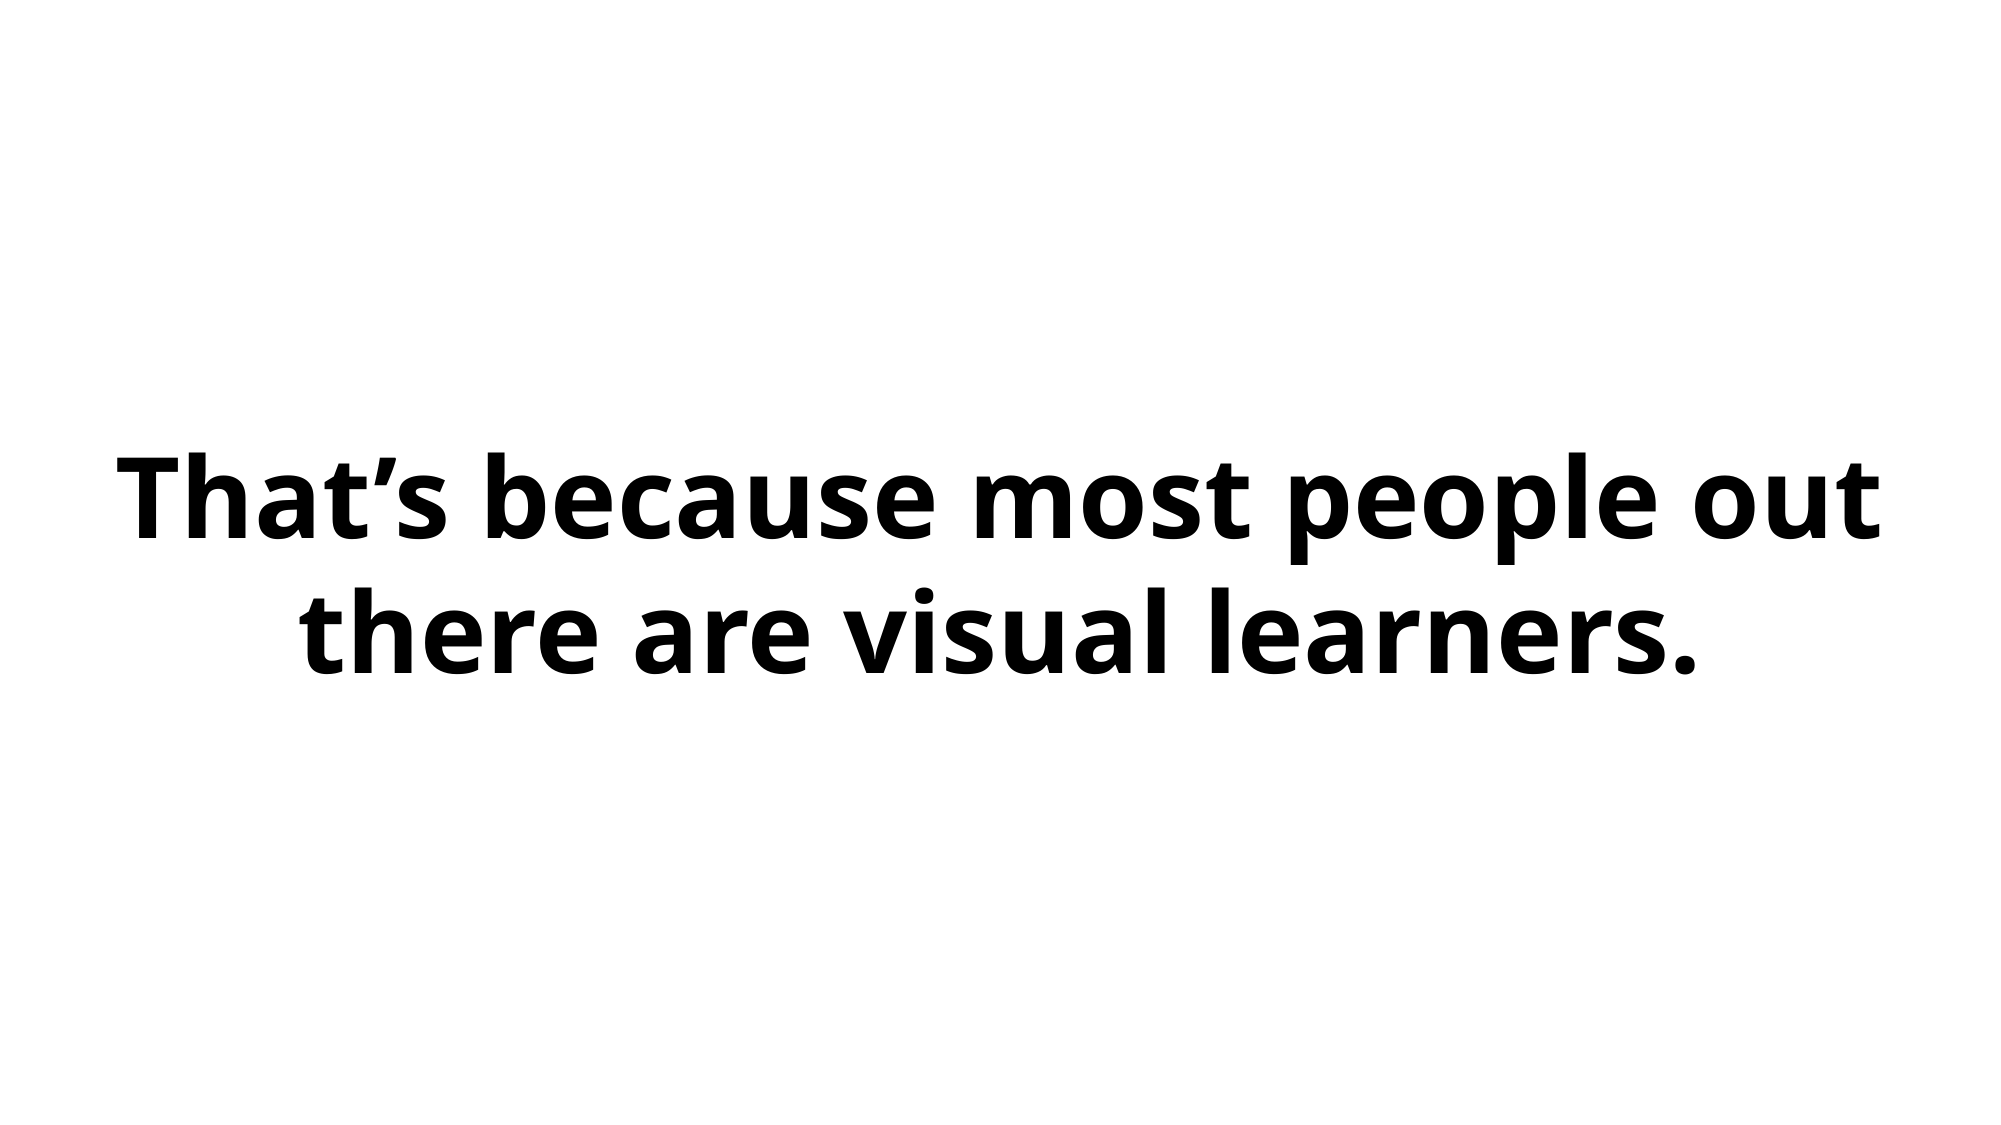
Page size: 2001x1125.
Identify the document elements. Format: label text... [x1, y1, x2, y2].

text_box That’s because most people out there are visual learners. [81, 418, 1919, 704]
